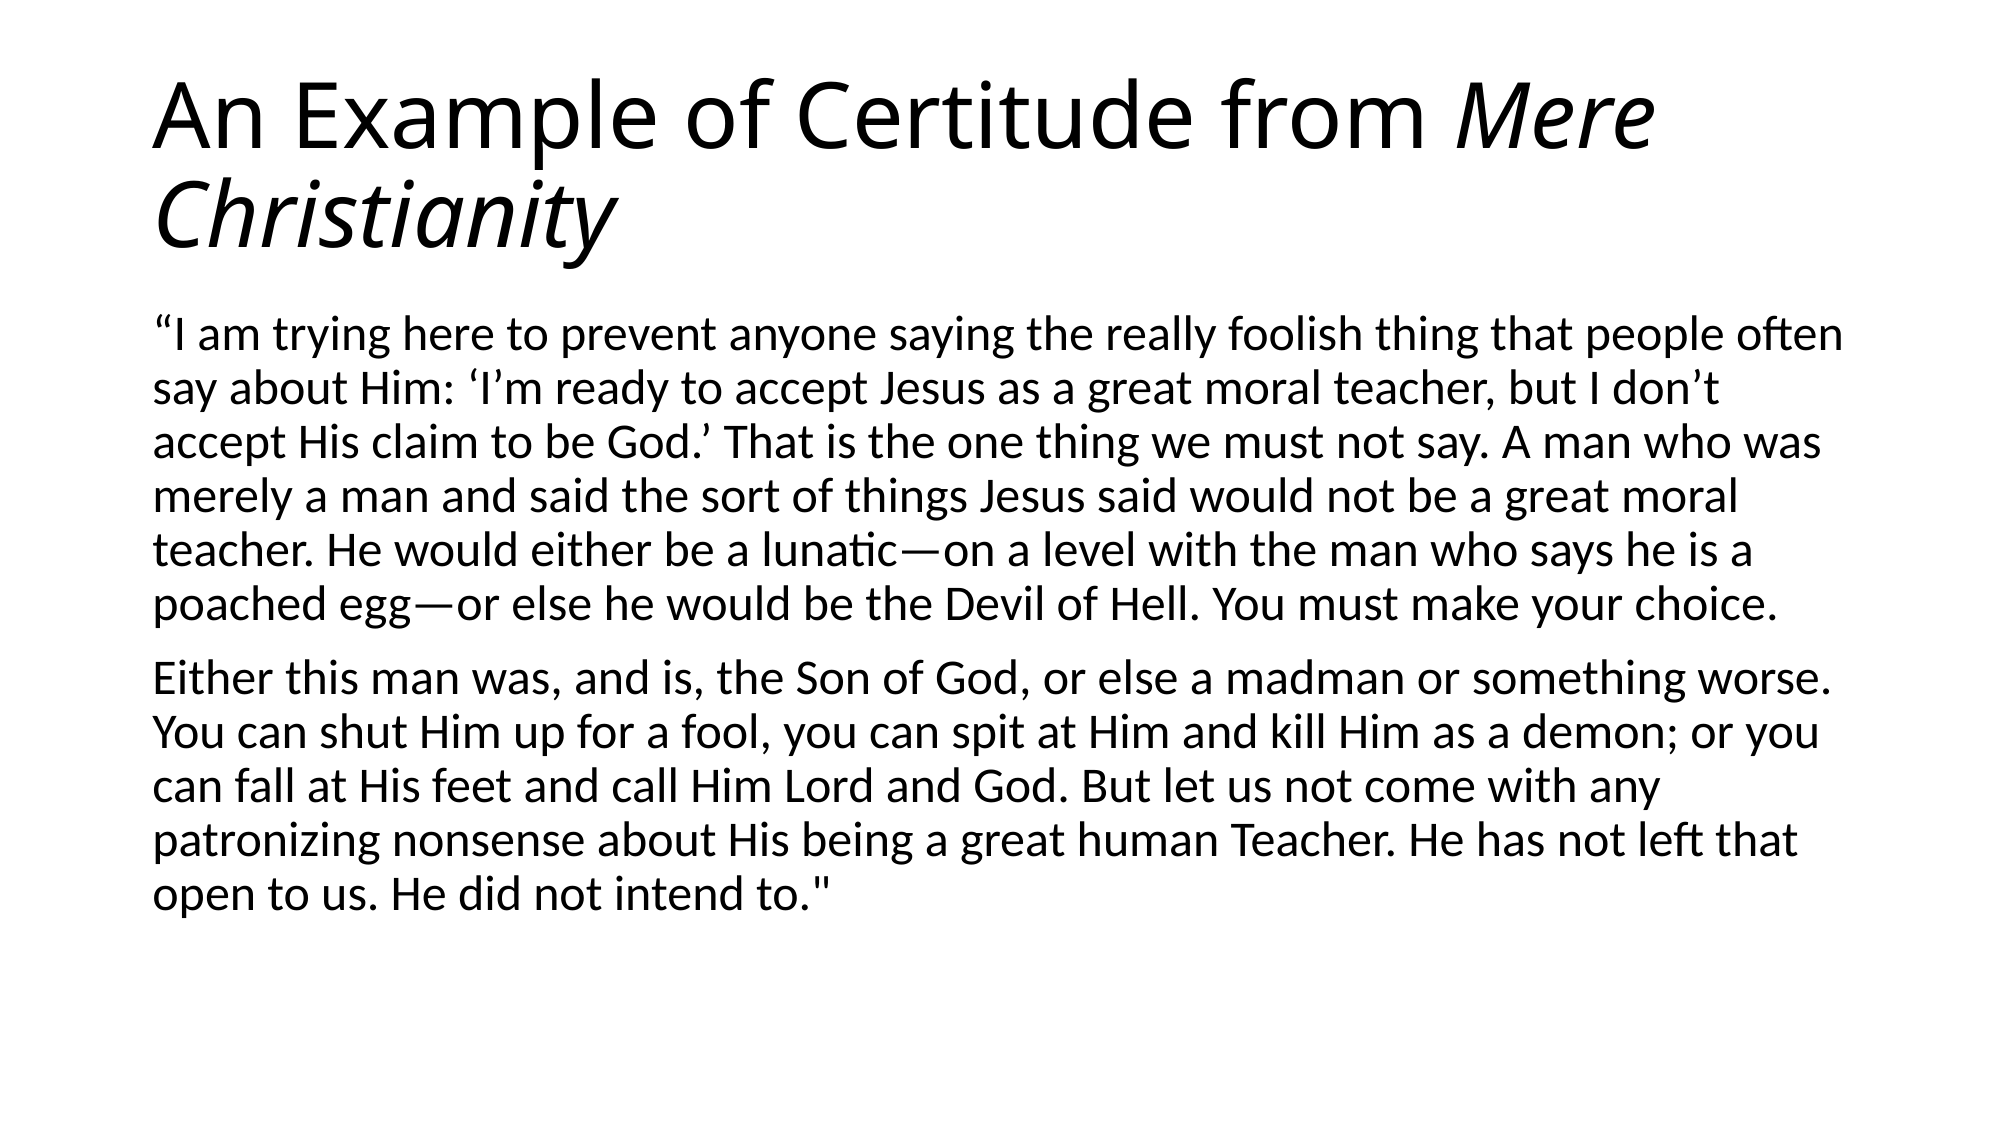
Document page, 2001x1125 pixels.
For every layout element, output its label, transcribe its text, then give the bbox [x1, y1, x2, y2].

list “I am trying here to prevent anyone saying the really foolish thing that people often say about Him: ‘I’m ready to accept Jesus as a great moral teacher, but I don’t accept His claim to be God.’ That is the one thing we must not say. A man who was merely a man and said the sort of things Jesus said would not be a great moral teacher. He would either be a lunatic—on a level with the man who says he is a poached egg—or else he would be the Devil of Hell. You must make your choice. Either this man was, and is, the Son of God, or else a madman or something worse. You can shut Him up for a fool, you can spit at Him and kill Him as a demon; or you can fall at His feet and call Him Lord and God. But let us not come with any patronizing nonsense about His being a great human Teacher. He has not left that open to us. He did not intend to." [137, 299, 1863, 1014]
title An Example of Certitude from Mere Christianity [137, 59, 1863, 278]
